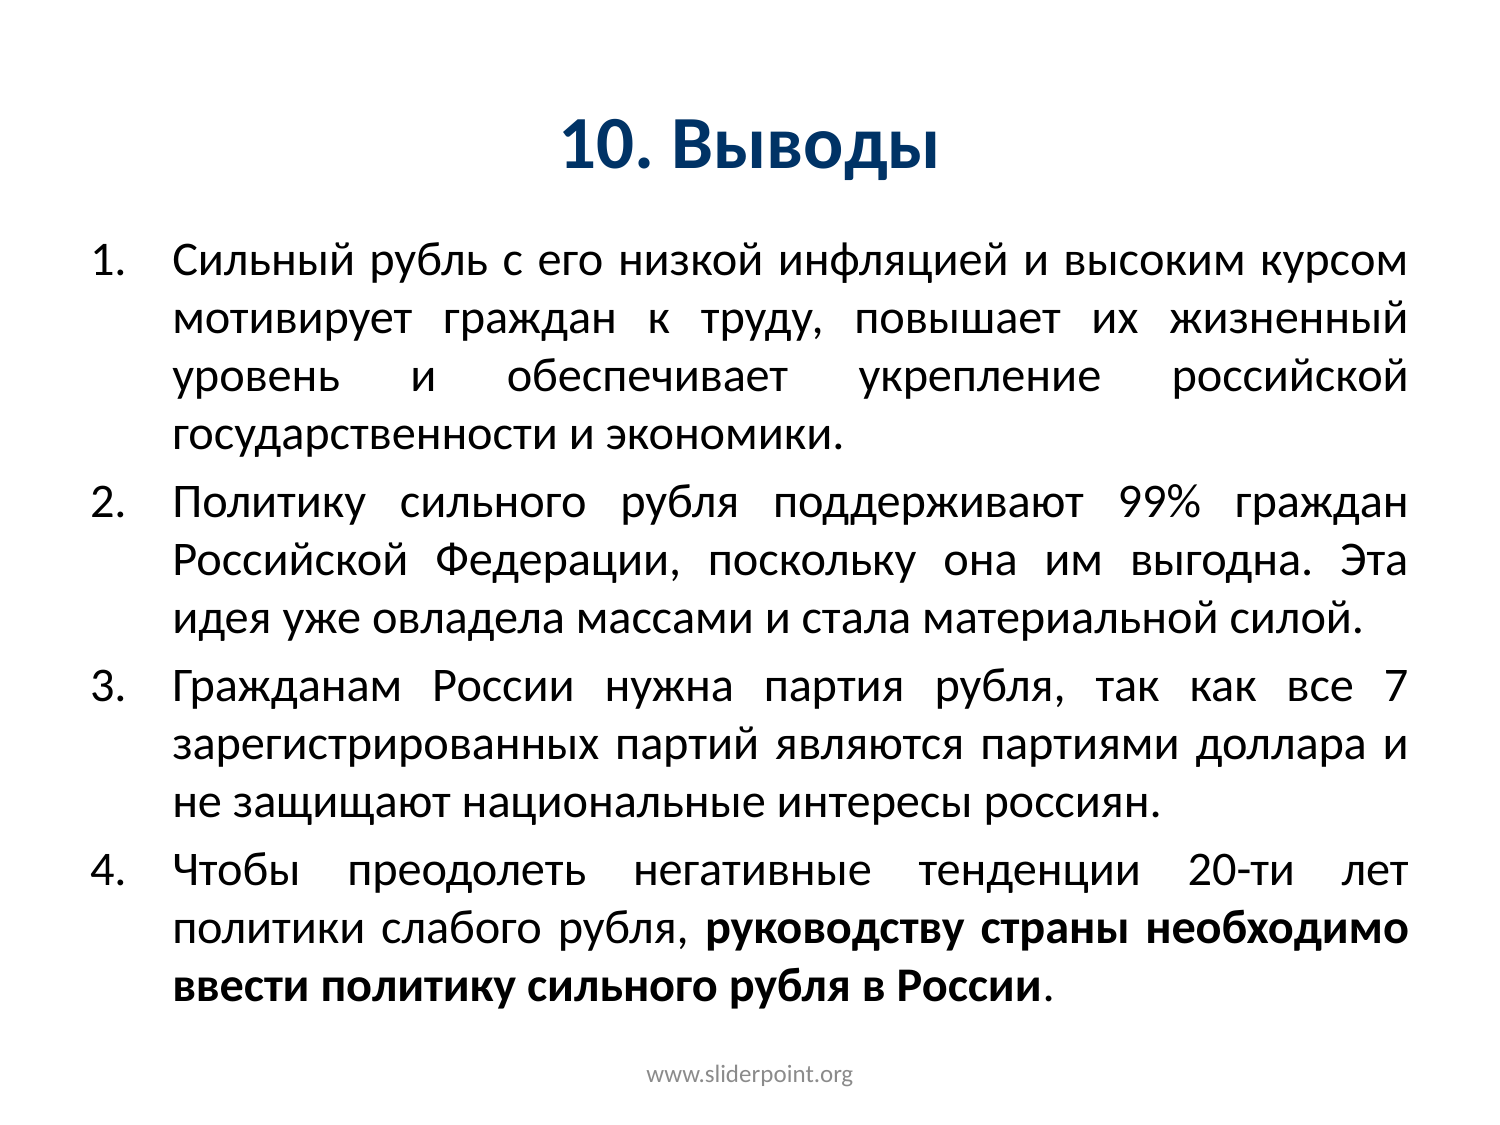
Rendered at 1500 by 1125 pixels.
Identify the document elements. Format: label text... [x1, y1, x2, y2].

footer www.sliderpoint.org [512, 1042, 988, 1103]
title 10. Выводы [75, 45, 1425, 219]
list Сильный рубль с его низкой инфляцией и высоким курсом мотивирует граждан к труду, повышает их жизненный уровень и обеспечивает укрепление российской государственности и экономики. Политику сильного рубля поддерживают 99% граждан Российской Федерации, поскольку она им выгодна. Эта идея уже овладела массами и стала материальной силой. Гражданам России нужна партия рубля, так как все 7 зарегистрированных партий являются партиями доллара и не защищают национальные интересы россиян. Чтобы преодолеть негативные тенденции 20-ти лет политики слабого рубля, руководству страны необходимо ввести политику сильного рубля в России. [75, 219, 1425, 1035]
